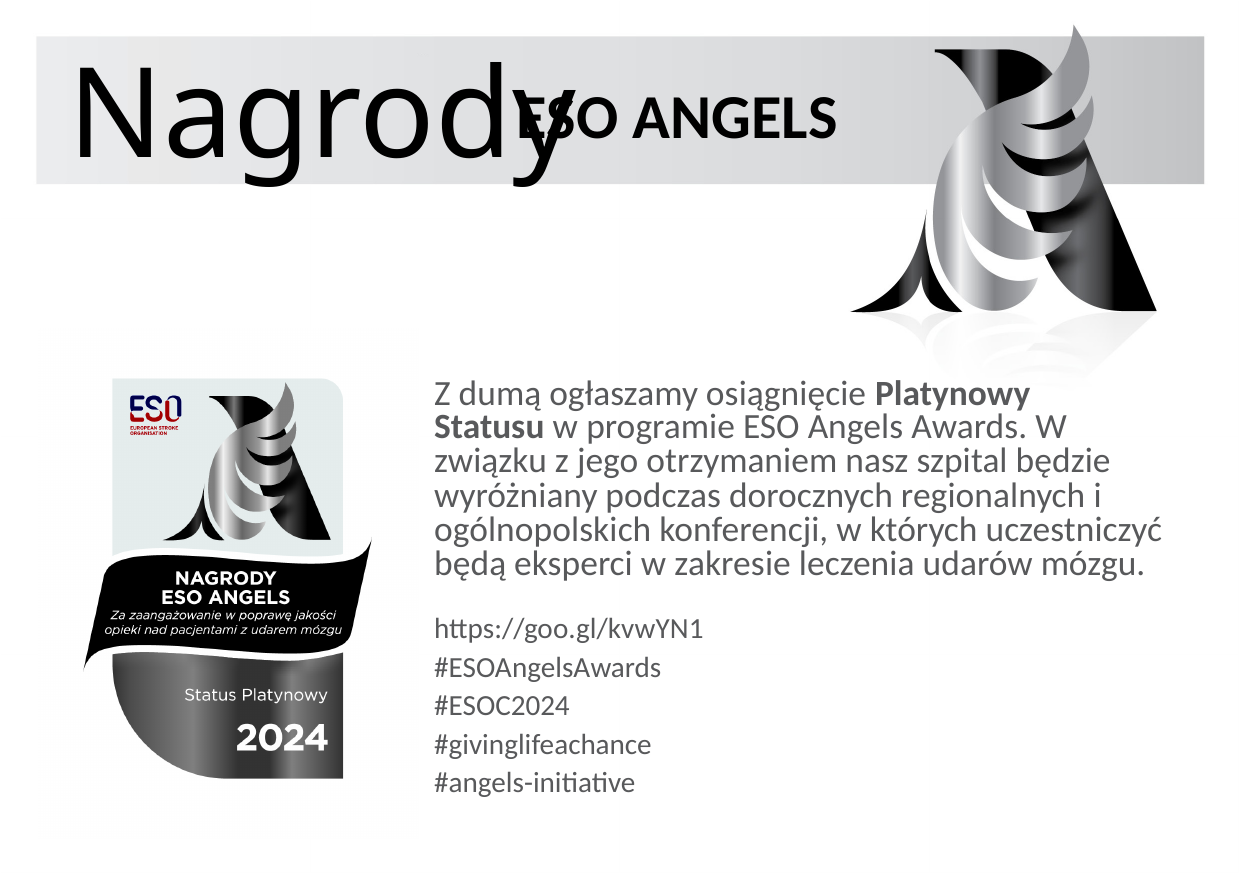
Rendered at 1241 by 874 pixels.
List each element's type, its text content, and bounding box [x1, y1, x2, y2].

picture [1, 1, 1239, 873]
text_box ESO ANGELS [501, 86, 1187, 154]
list Z dumą ogłaszamy osiągnięcie Platynowy Statusu w programie ESO Angels Awards. W związku z jego otrzymaniem nasz szpital będzie wyróżniany podczas dorocznych regionalnych i ogólnopolskich konferencji, w których uczestniczyć będą eksperci w zakresie leczenia udarów mózgu. https://goo.gl/kvwYN1 #ESOAngelsAwards #ESOC2024 #givinglifeachance #angels-initiative [419, 370, 1187, 874]
text_box Nagrody [53, 54, 370, 189]
